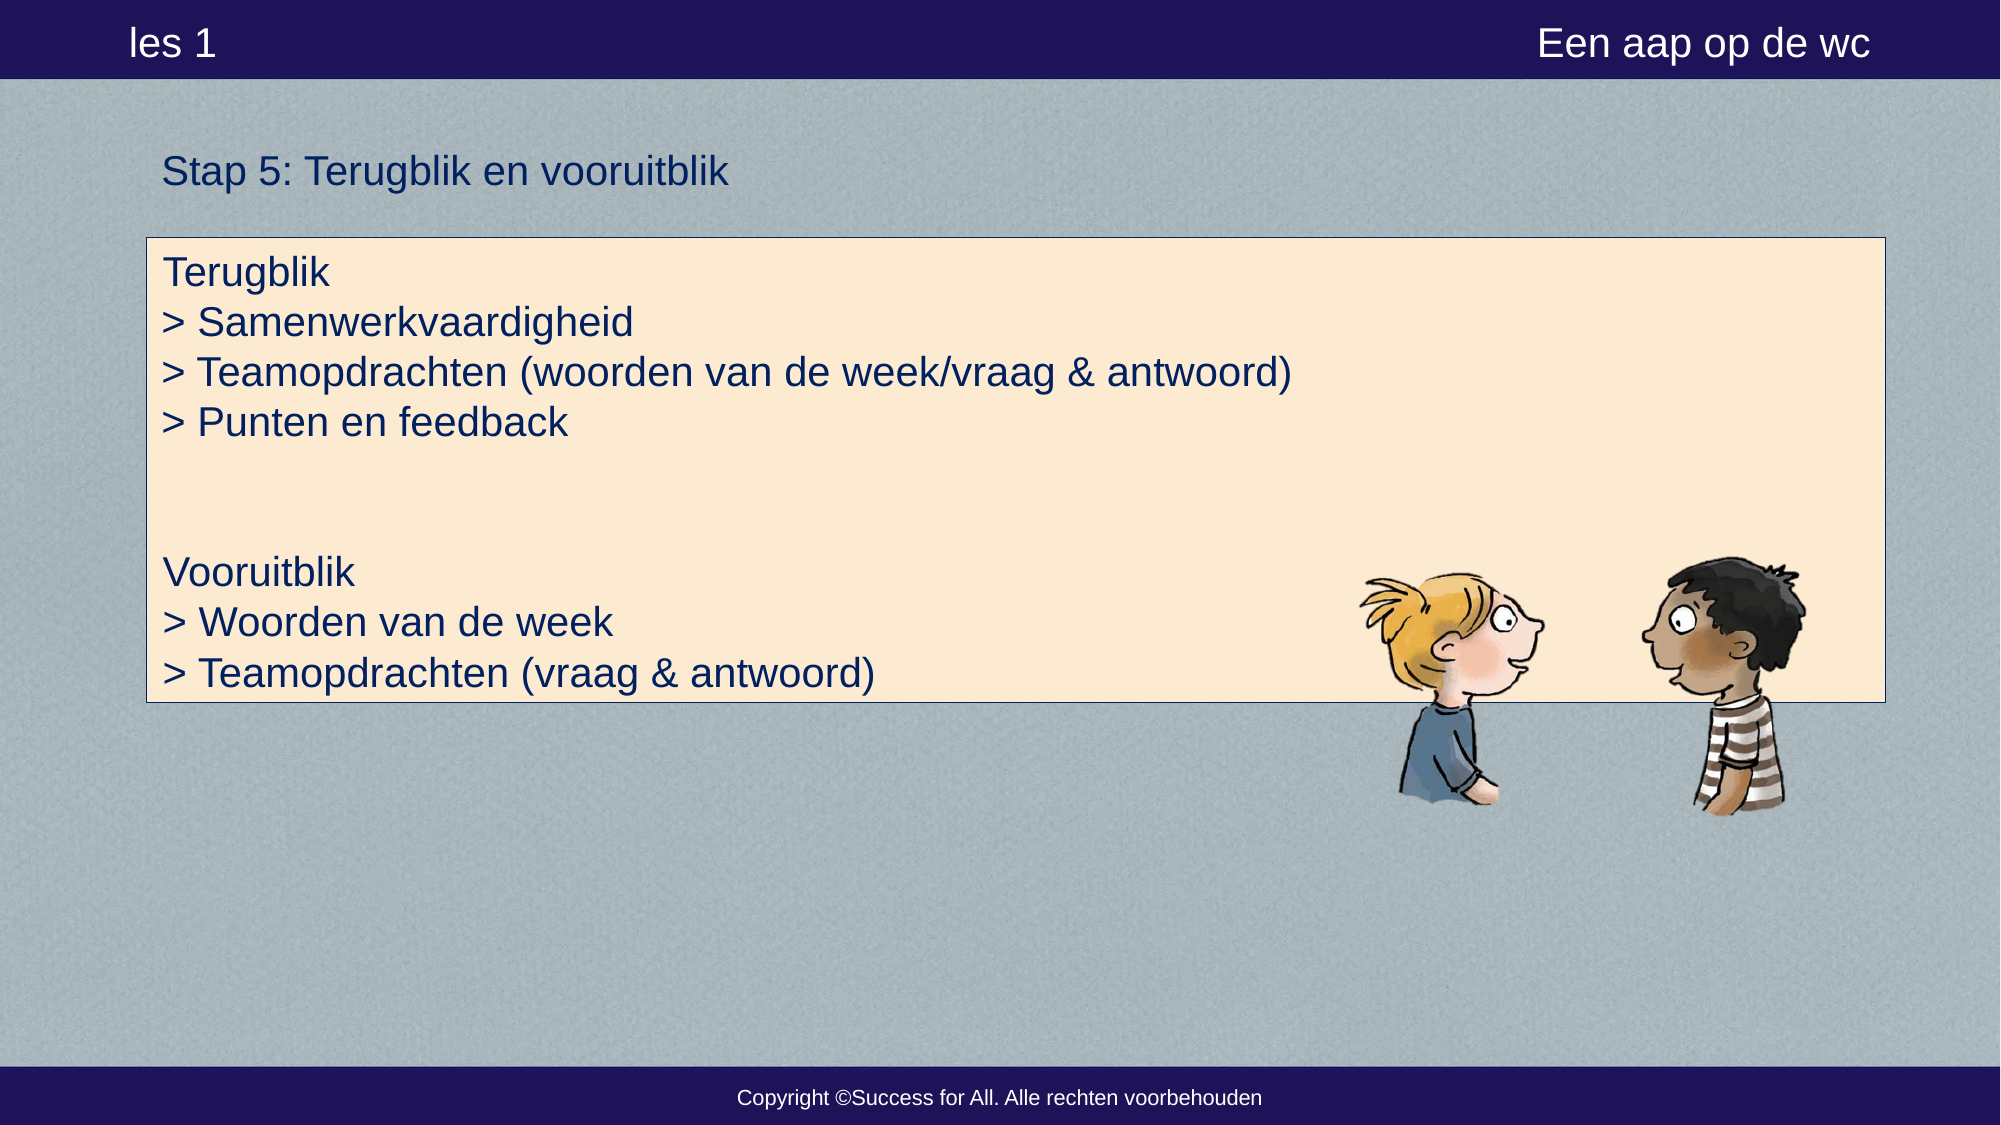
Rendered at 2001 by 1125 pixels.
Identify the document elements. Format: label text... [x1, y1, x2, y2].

picture [0, 0, 2001, 1125]
text_box Terugblik > Samenwerkvaardigheid > Teamopdrachten (woorden van de week/vraag & antwoord) > Punten en feedback Vooruitblik > Woorden van de week > Teamopdrachten (vraag & antwoord) [146, 237, 1886, 703]
text_box Copyright ©Success for All. Alle rechten voorbehouden [0, 1076, 2000, 1125]
text_box Stap 5: Terugblik en vooruitblik [146, 136, 939, 201]
text_box Een aap op de wc [999, 8, 1886, 73]
text_box les 1 [114, 8, 354, 73]
